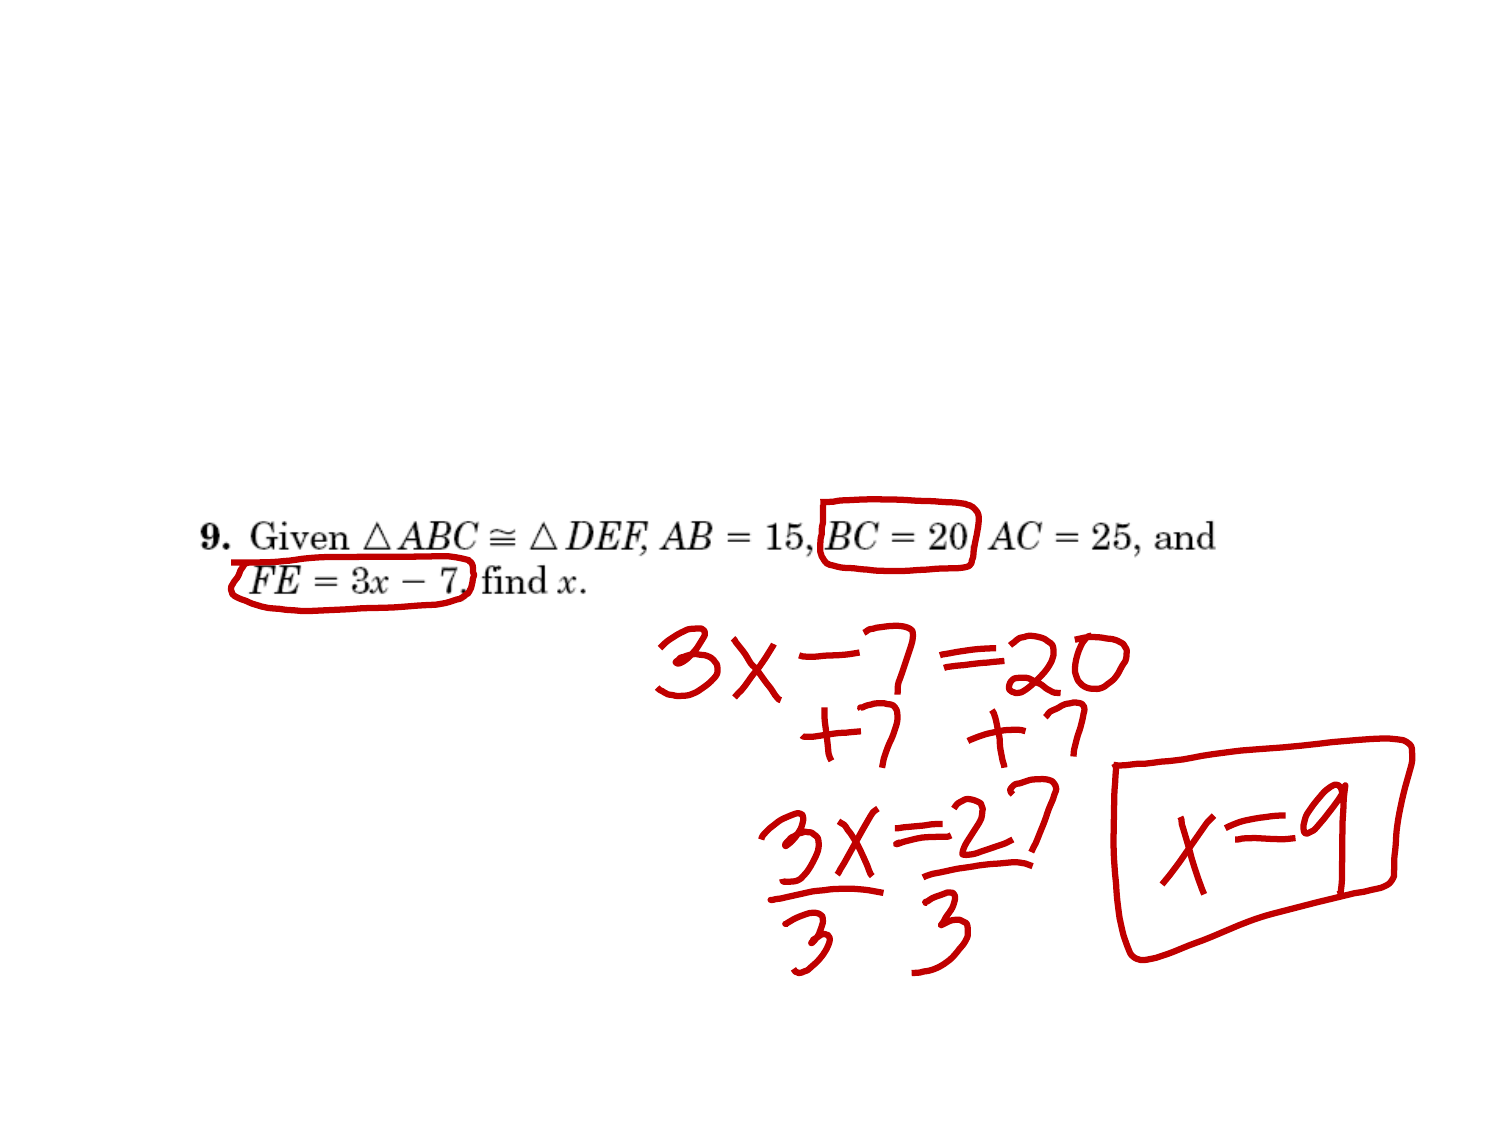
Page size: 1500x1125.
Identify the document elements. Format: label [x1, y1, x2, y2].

text_box [733, 643, 775, 698]
text_box [757, 670, 782, 701]
text_box [911, 891, 969, 974]
text_box [1112, 737, 1414, 961]
text_box [732, 637, 756, 669]
text_box [1009, 778, 1057, 853]
text_box [859, 702, 899, 768]
text_box [999, 729, 1026, 736]
text_box [939, 647, 997, 657]
text_box [895, 834, 952, 846]
text_box [825, 736, 833, 762]
text_box [1008, 635, 1061, 694]
text_box [967, 731, 997, 742]
text_box [836, 807, 879, 876]
text_box [943, 660, 1005, 669]
text_box [798, 651, 860, 658]
text_box [784, 911, 831, 974]
text_box [1074, 634, 1128, 690]
text_box [801, 730, 862, 738]
text_box [894, 823, 943, 829]
text_box [823, 707, 828, 733]
text_box [863, 633, 914, 695]
text_box [760, 812, 820, 883]
text_box [769, 887, 884, 901]
text_box [991, 709, 1006, 768]
text_box [656, 633, 719, 697]
text_box [838, 820, 856, 845]
text_box [854, 843, 873, 877]
text_box [922, 861, 1033, 879]
picture [162, 501, 1338, 624]
text_box [1044, 701, 1086, 757]
text_box [953, 798, 1014, 856]
